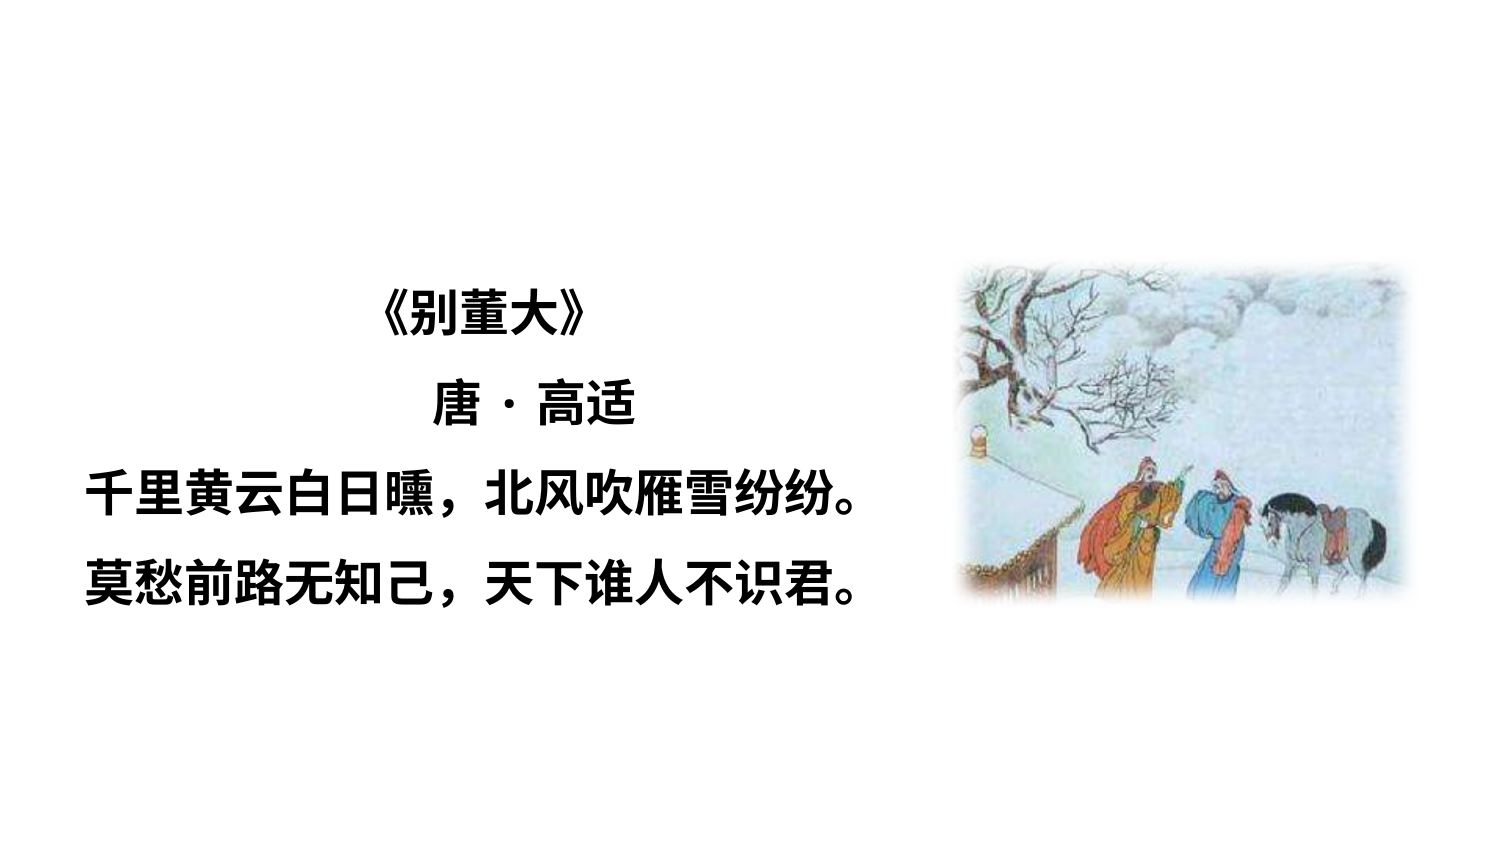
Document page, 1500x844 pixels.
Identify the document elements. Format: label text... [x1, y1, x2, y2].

picture [950, 256, 1420, 609]
text_box 《别董大》 唐·高适 千里黄云白日曛，北风吹雁雪纷纷。 莫愁前路无知己，天下谁人不识君。 [53, 243, 916, 619]
